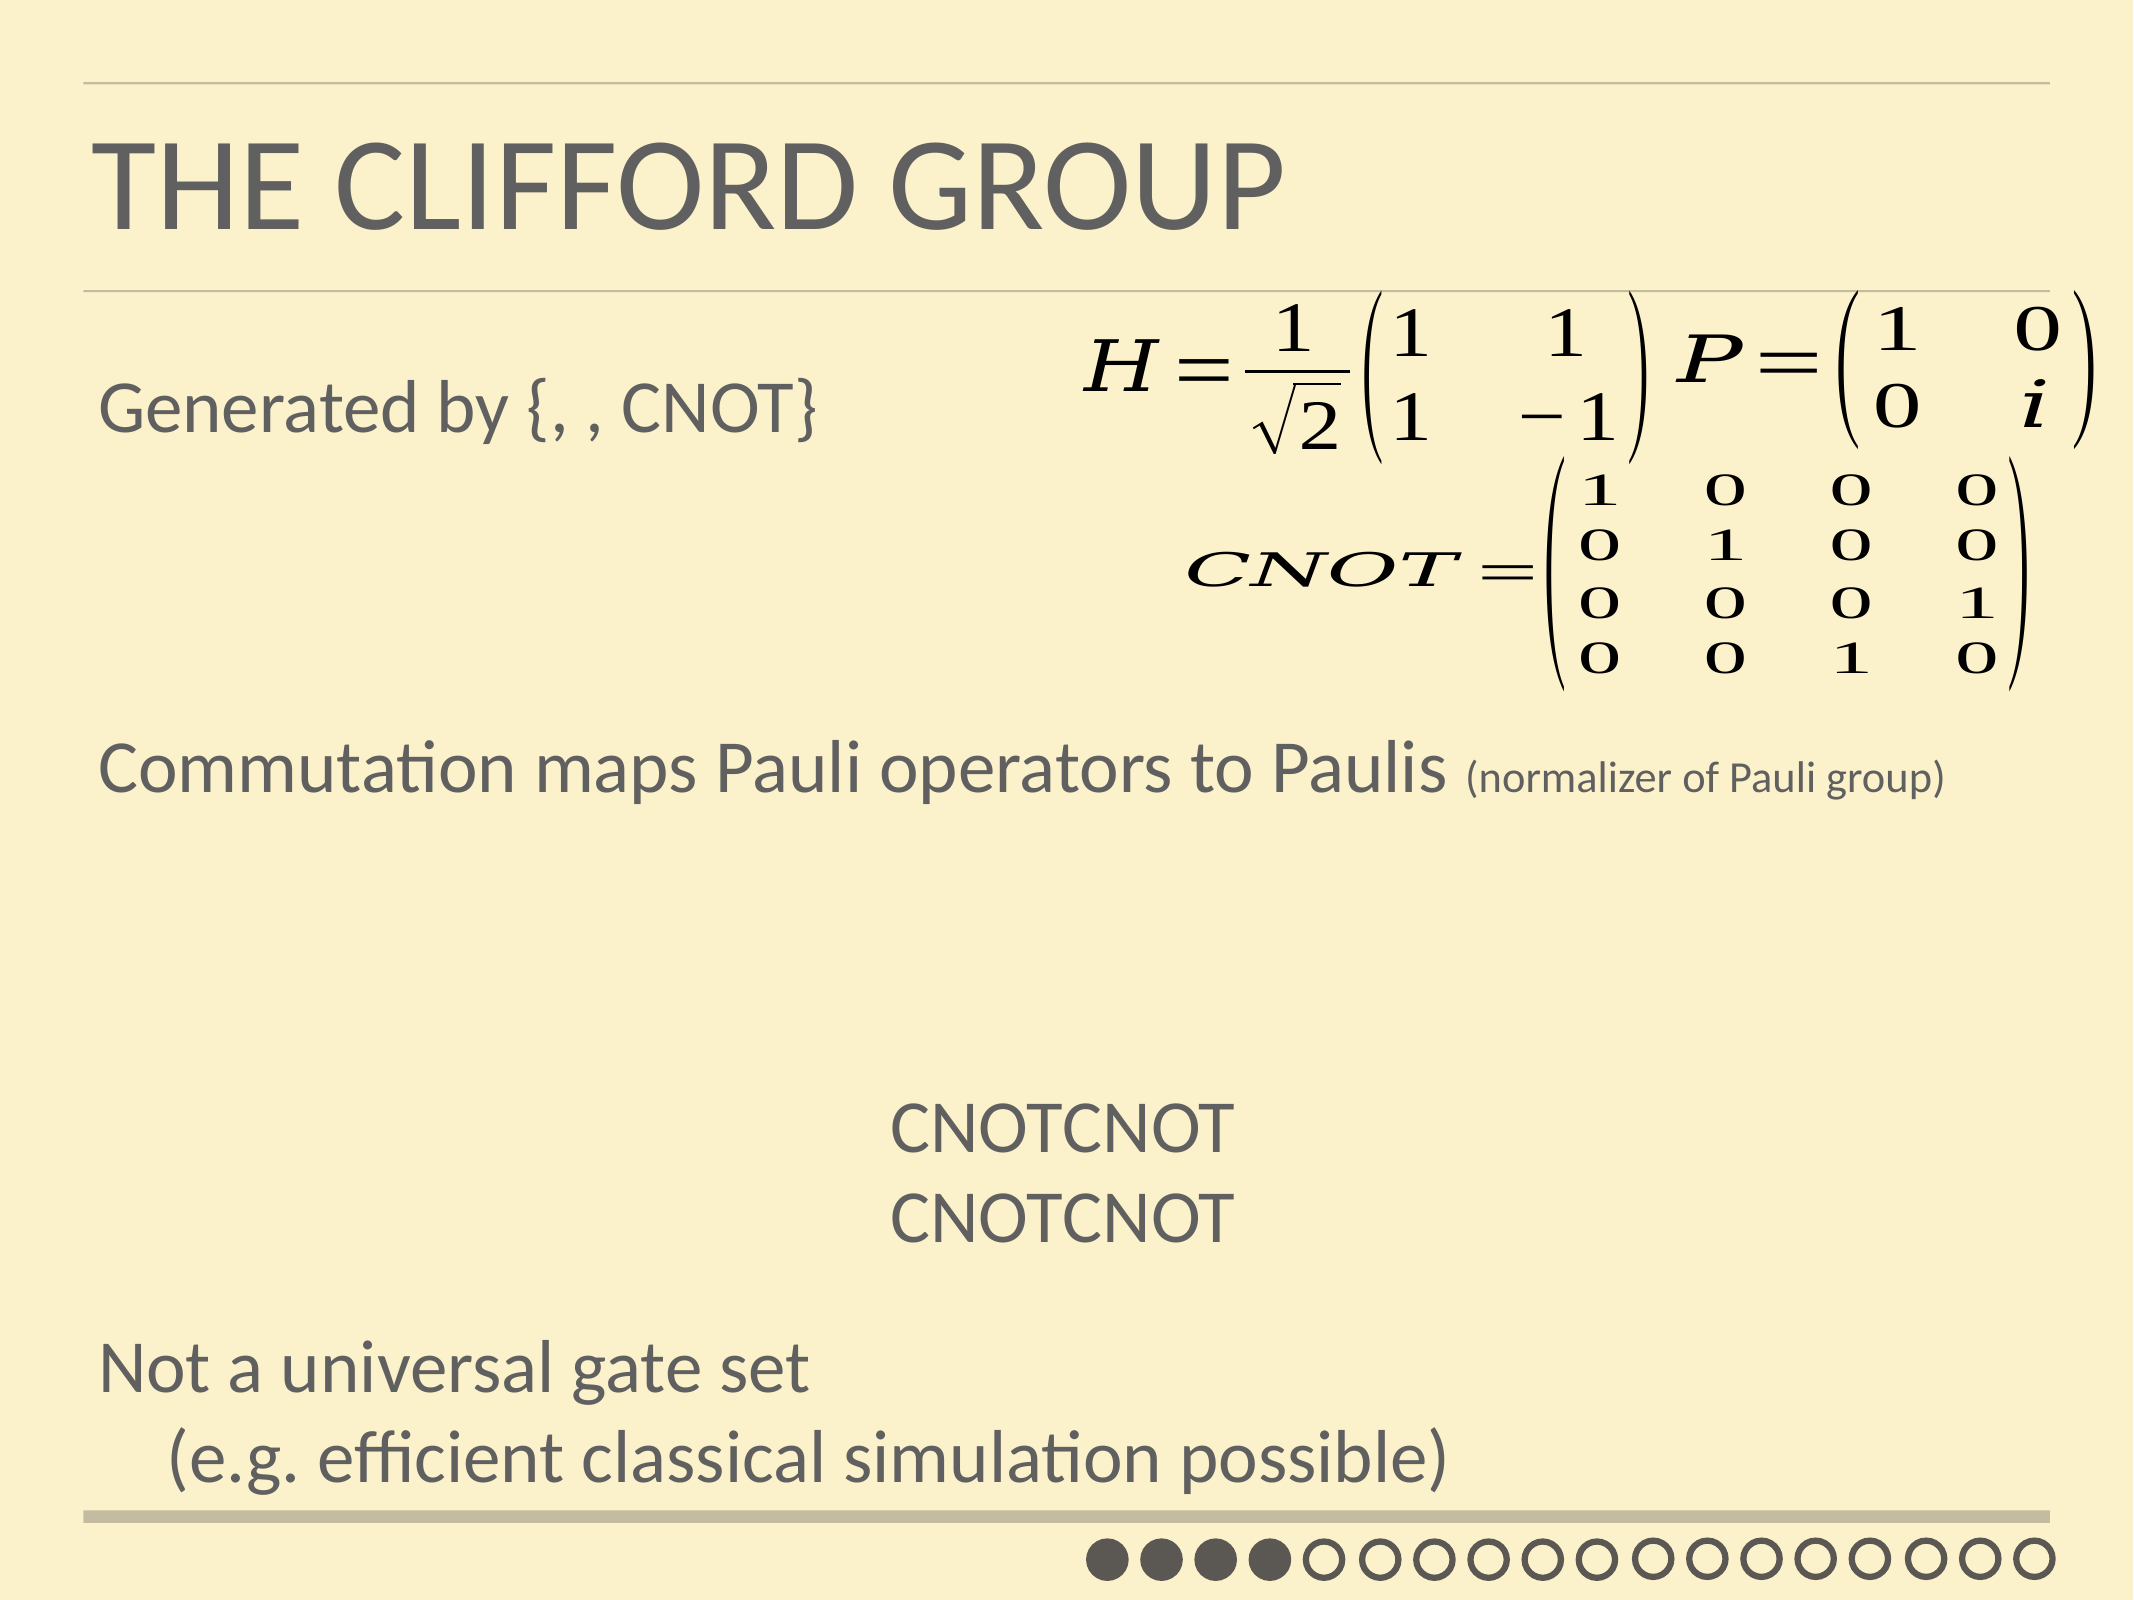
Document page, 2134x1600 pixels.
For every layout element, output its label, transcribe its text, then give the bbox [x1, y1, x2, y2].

text_box [1089, 1541, 1126, 1578]
text_box [1851, 1540, 1889, 1577]
text_box [1470, 1541, 1507, 1578]
text_box [1743, 1540, 1780, 1577]
text_box [1143, 1541, 1180, 1578]
text_box [1689, 1540, 1726, 1577]
text_box [1797, 1540, 1834, 1577]
text_box [1907, 1540, 1945, 1577]
text_box [1416, 1541, 1453, 1578]
text_box [2016, 1540, 2053, 1577]
text_box [1197, 1541, 1234, 1578]
text_box [1362, 1541, 1399, 1578]
text_box [1251, 1541, 1289, 1578]
text_box [1578, 1541, 1616, 1578]
title The Clifford Group [82, 80, 2051, 292]
text_box [1635, 1540, 1672, 1577]
text_box [1962, 1540, 1999, 1577]
text_box [1305, 1541, 1343, 1578]
text_box [1524, 1541, 1561, 1578]
